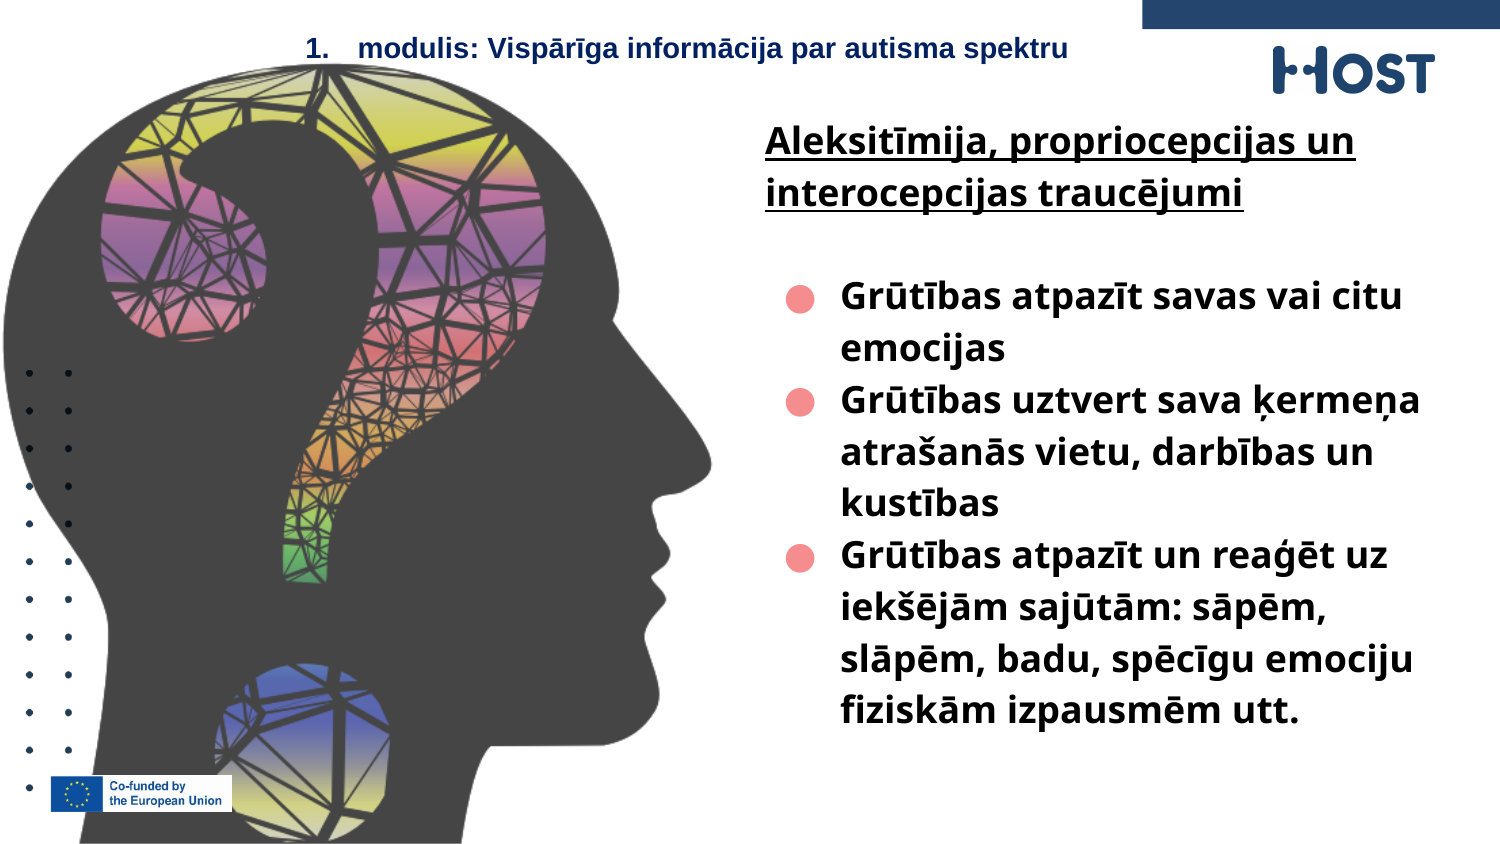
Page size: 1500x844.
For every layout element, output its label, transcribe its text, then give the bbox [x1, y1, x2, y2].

text_box modulis: Vispārīga informācija par autisma spektru [267, 10, 1135, 68]
text_box Aleksitīmija, propriocepcijas un interocepcijas traucējumi Grūtības atpazīt savas vai citu emocijas Grūtības uztvert sava ķermeņa atrašanās vietu, darbības un kustības Grūtības atpazīt un reaģēt uz iekšējām sajūtām: sāpēm, slāpēm, badu, spēcīgu emociju fiziskām izpausmēm utt. [768, 95, 1452, 831]
picture [0, 38, 764, 844]
picture [1273, 46, 1435, 94]
